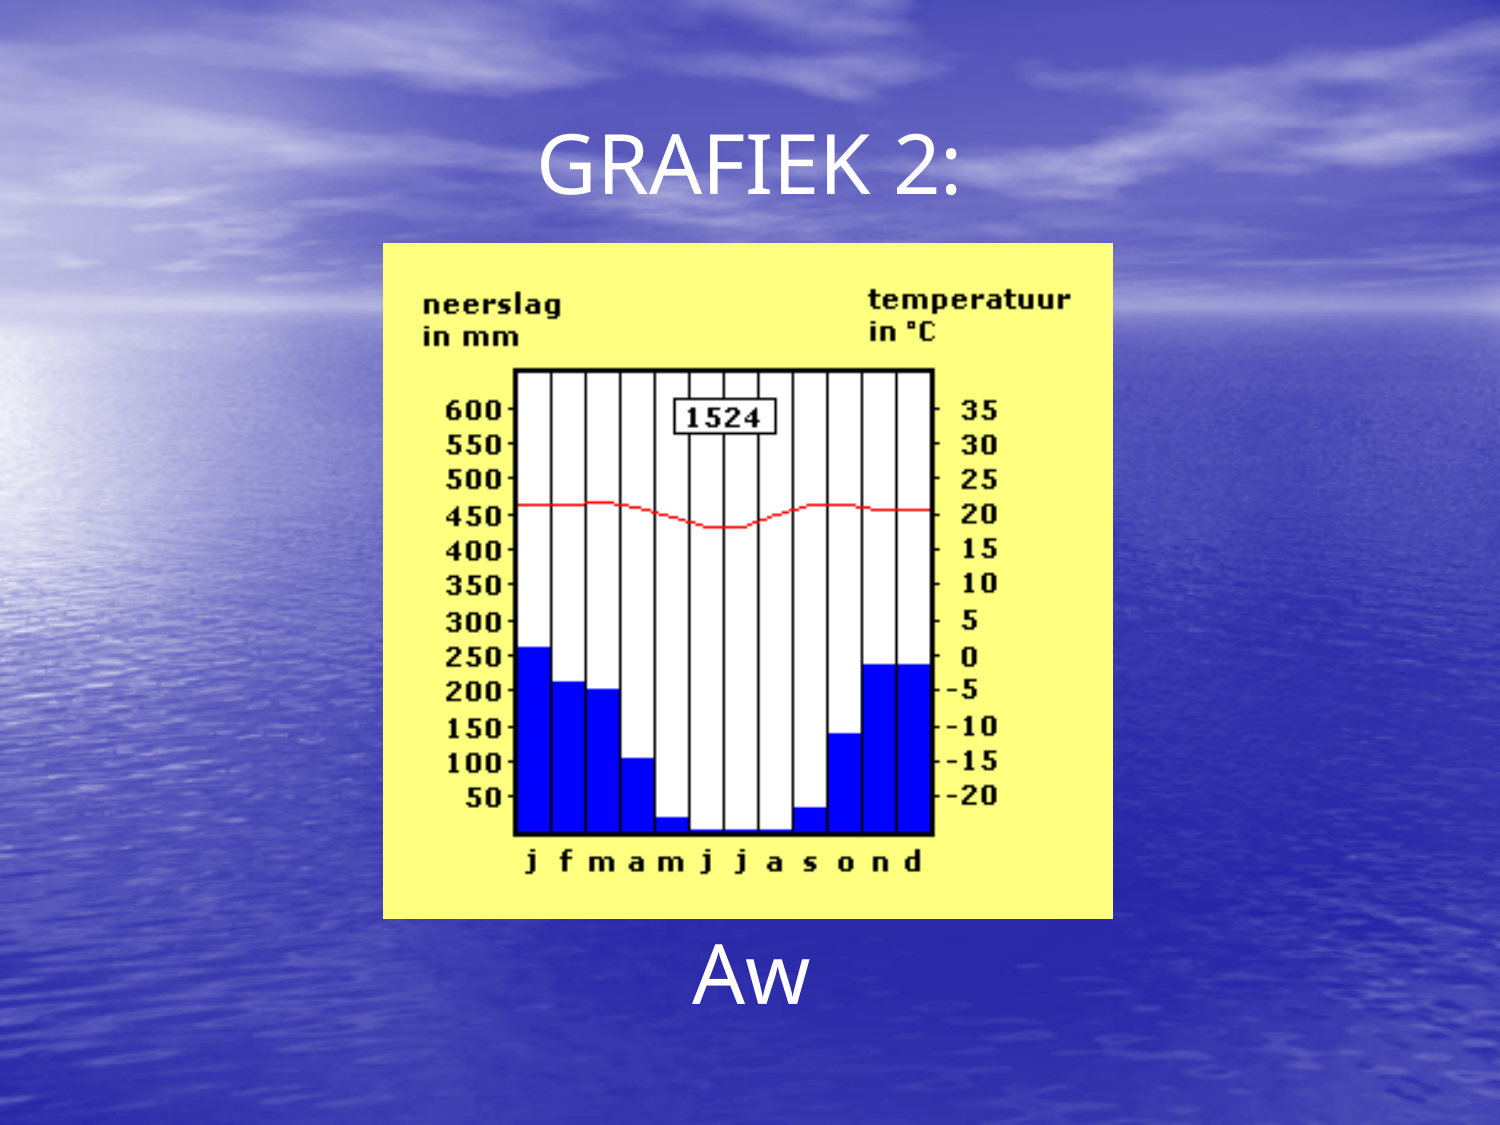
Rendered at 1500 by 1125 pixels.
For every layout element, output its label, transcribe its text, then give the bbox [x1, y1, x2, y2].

title GRAFIEK 2: [74, 47, 1426, 276]
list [383, 243, 1114, 919]
text_box Aw [76, 857, 1427, 1085]
